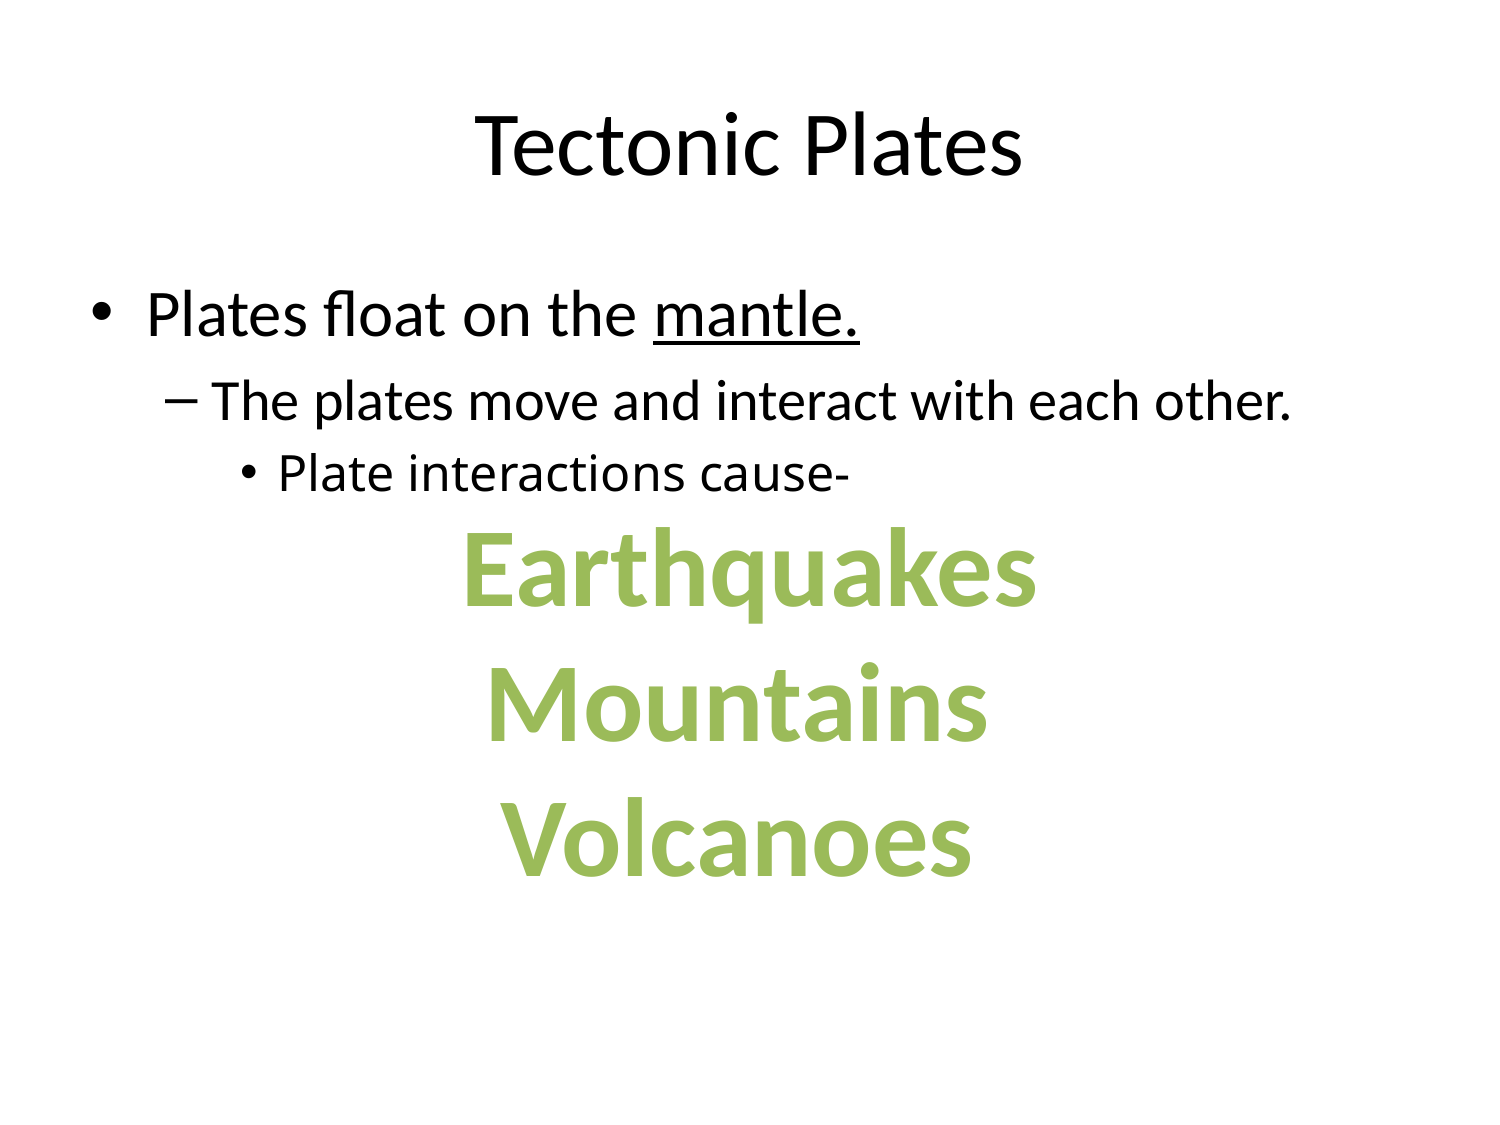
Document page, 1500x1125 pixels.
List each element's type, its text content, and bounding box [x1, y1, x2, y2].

title Tectonic Plates [75, 45, 1425, 233]
list Plates float on the mantle. The plates move and interact with each other. Plate interactions cause- [75, 262, 1425, 1005]
text_box Earthquakes Mountains Volcanoes [446, 486, 1054, 1042]
